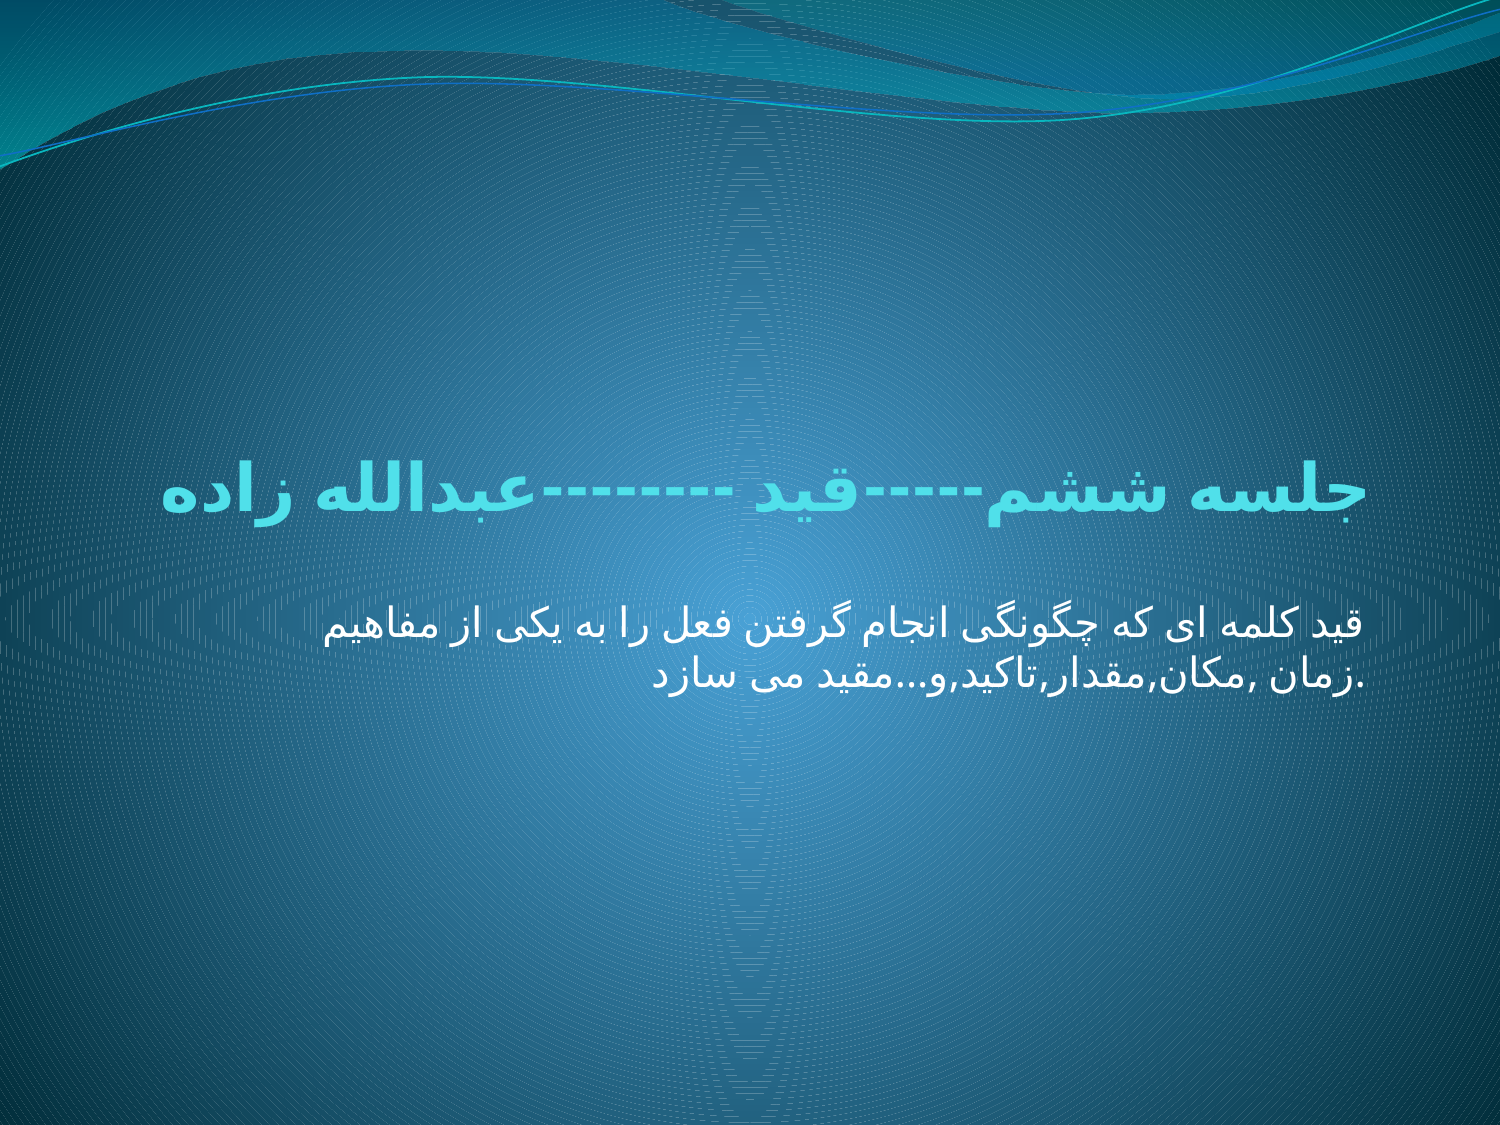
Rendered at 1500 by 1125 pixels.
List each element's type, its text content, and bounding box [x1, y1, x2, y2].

title جلسه ششم-----قید --------عبدالله زاده [87, 224, 1376, 525]
subtitle قید کلمه ای که چگونگی انجام گرفتن فعل را به یکی از مفاهیم زمان ,مکان,مقدار,تاکید,و...مقید می سازد. [87, 529, 1376, 818]
